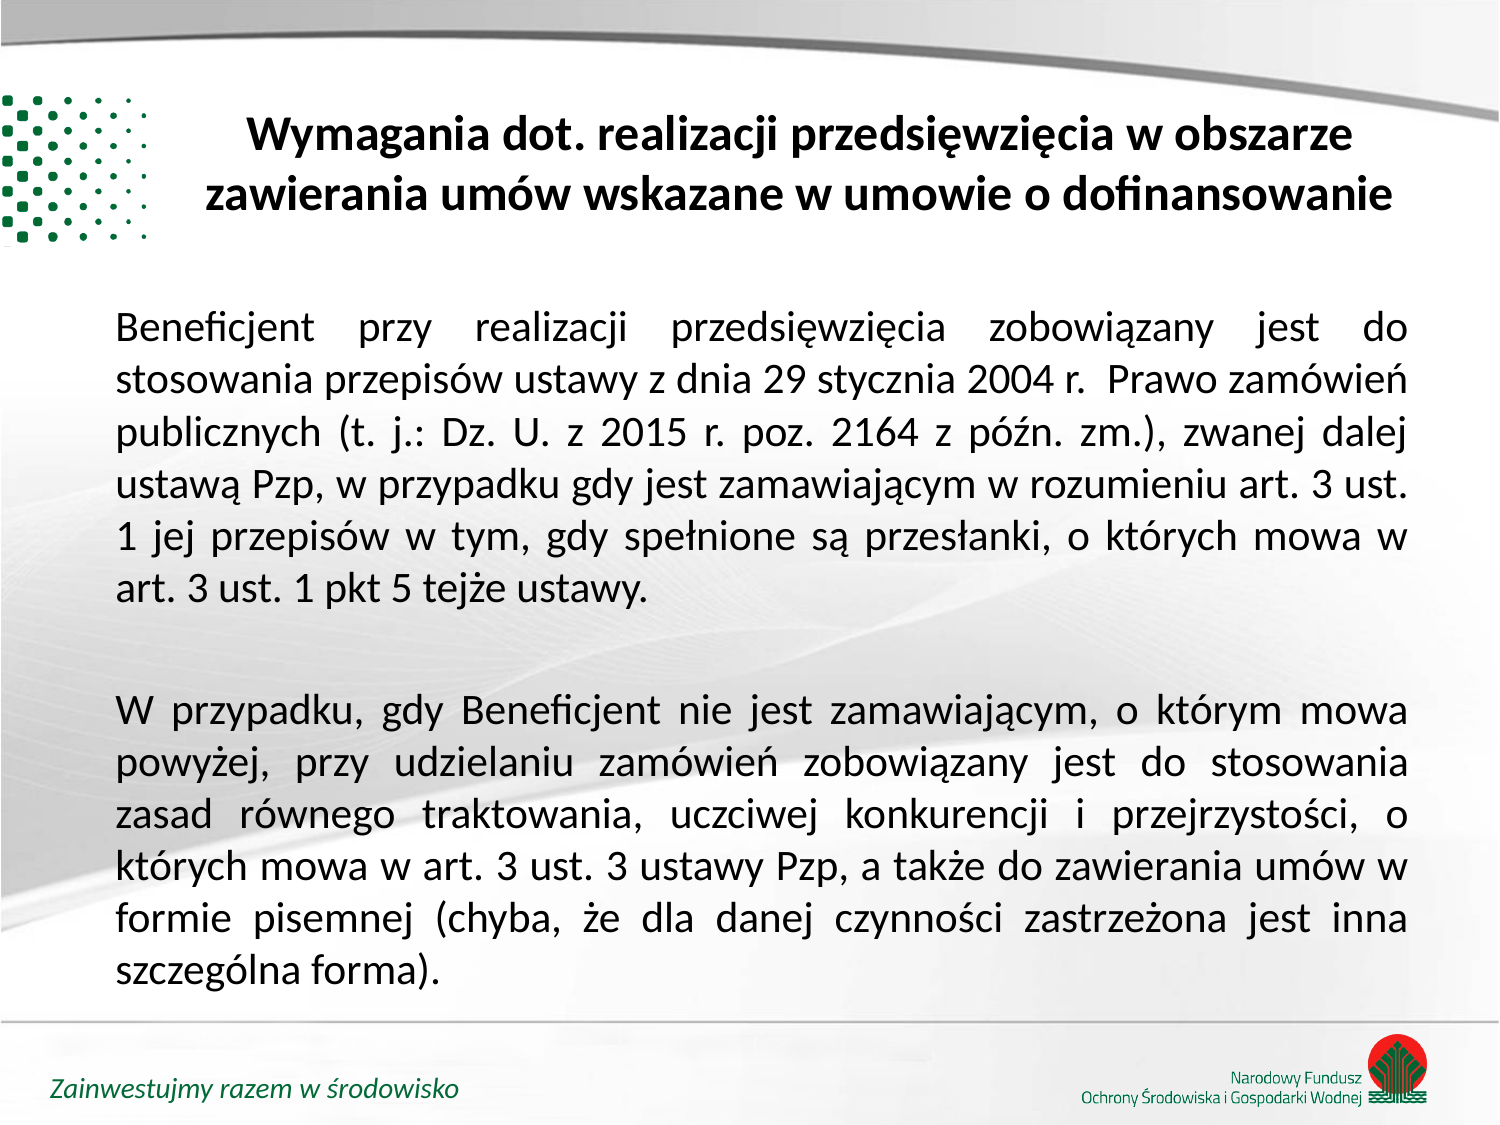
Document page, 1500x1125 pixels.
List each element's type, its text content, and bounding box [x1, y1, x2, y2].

list Beneficjent przy realizacji przedsięwzięcia zobowiązany jest do stosowania przepisów ustawy z dnia 29 stycznia 2004 r. Prawo zamówień publicznych (t. j.: Dz. U. z 2015 r. poz. 2164 z późn. zm.), zwanej dalej ustawą Pzp, w przypadku gdy jest zamawiającym w rozumieniu art. 3 ust. 1 jej przepisów w tym, gdy spełnione są przesłanki, o których mowa w art. 3 ust. 1 pkt 5 tejże ustawy. W przypadku, gdy Beneficjent nie jest zamawiającym, o którym mowa powyżej, przy udzielaniu zamówień zobowiązany jest do stosowania zasad równego traktowania, uczciwej konkurencji i przejrzystości, o których mowa w art. 3 ust. 3 ustawy Pzp, a także do zawierania umów w formie pisemnej (chyba, że dla danej czynności zastrzeżona jest inna szczególna forma). [100, 290, 1425, 1005]
title Wymagania dot. realizacji przedsięwzięcia w obszarze zawierania umów wskazane w umowie o dofinansowanie [175, 78, 1425, 244]
picture [0, 0, 1499, 1125]
